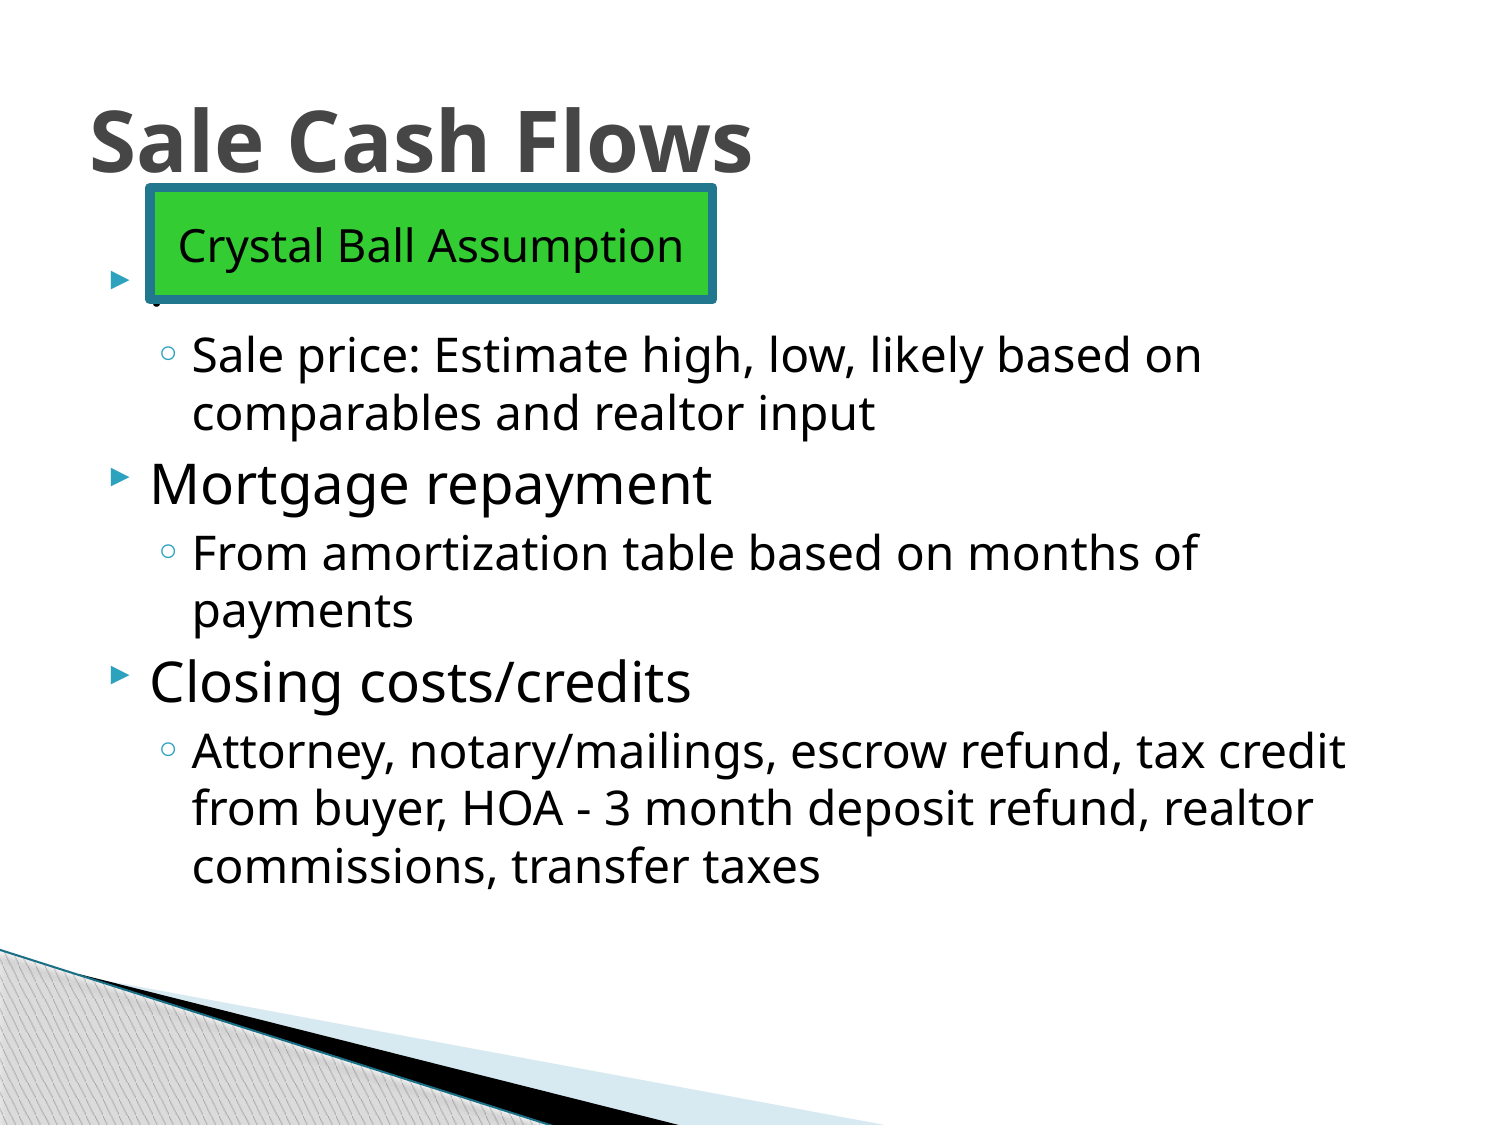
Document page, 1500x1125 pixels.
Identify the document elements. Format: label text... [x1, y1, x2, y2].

text_box Crystal Ball Assumption [145, 183, 717, 304]
list . Sale price: Estimate high, low, likely based on comparables and realtor input Mortgage repayment From amortization table based on months of payments Closing costs/credits Attorney, notary/mailings, escrow refund, tax credit from buyer, HOA - 3 month deposit refund, realtor commissions, transfer taxes [75, 243, 1425, 986]
title Sale Cash Flows [75, 45, 1425, 233]
